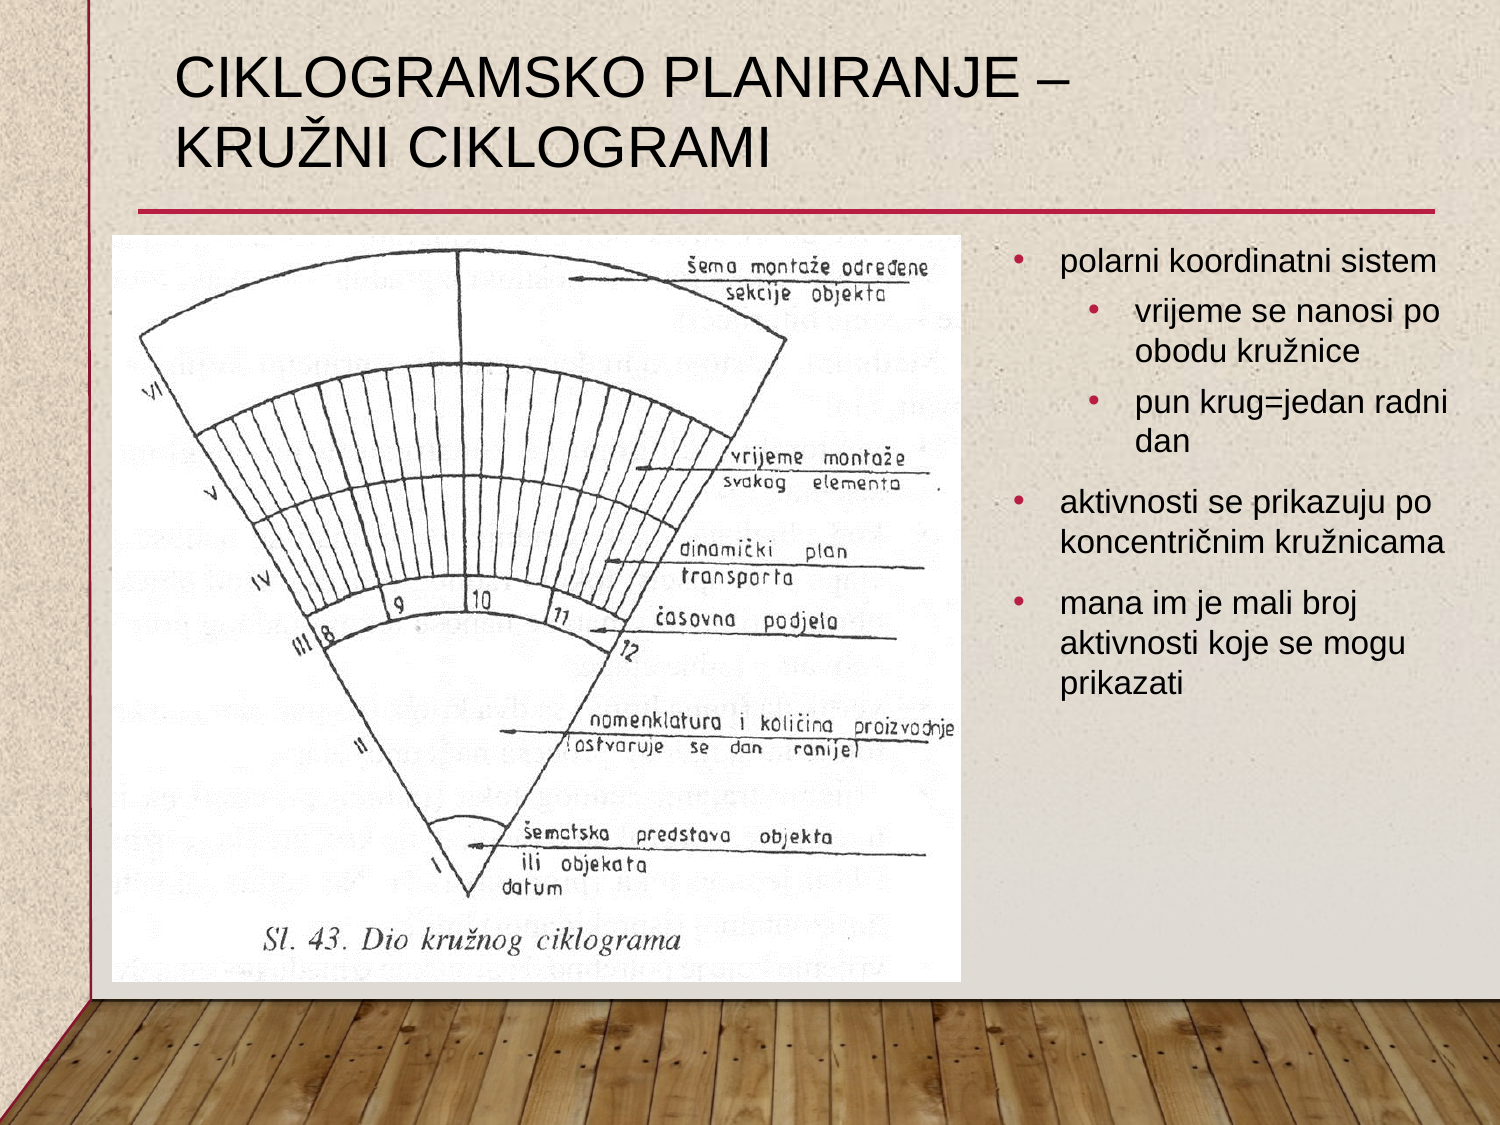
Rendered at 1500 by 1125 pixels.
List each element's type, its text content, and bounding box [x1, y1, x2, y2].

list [111, 234, 961, 982]
picture [0, 999, 1500, 1125]
list polarni koordinatni sistem vrijeme se nanosi po obodu kružnice pun krug=jedan radni dan aktivnosti se prikazuju po koncentričnim kružnicama mana im je mali broj aktivnosti koje se mogu prikazati [998, 231, 1483, 976]
picture [91, 0, 1500, 395]
title Ciklogramsko planiranje – Kružni ciklogrami [159, 32, 1412, 205]
